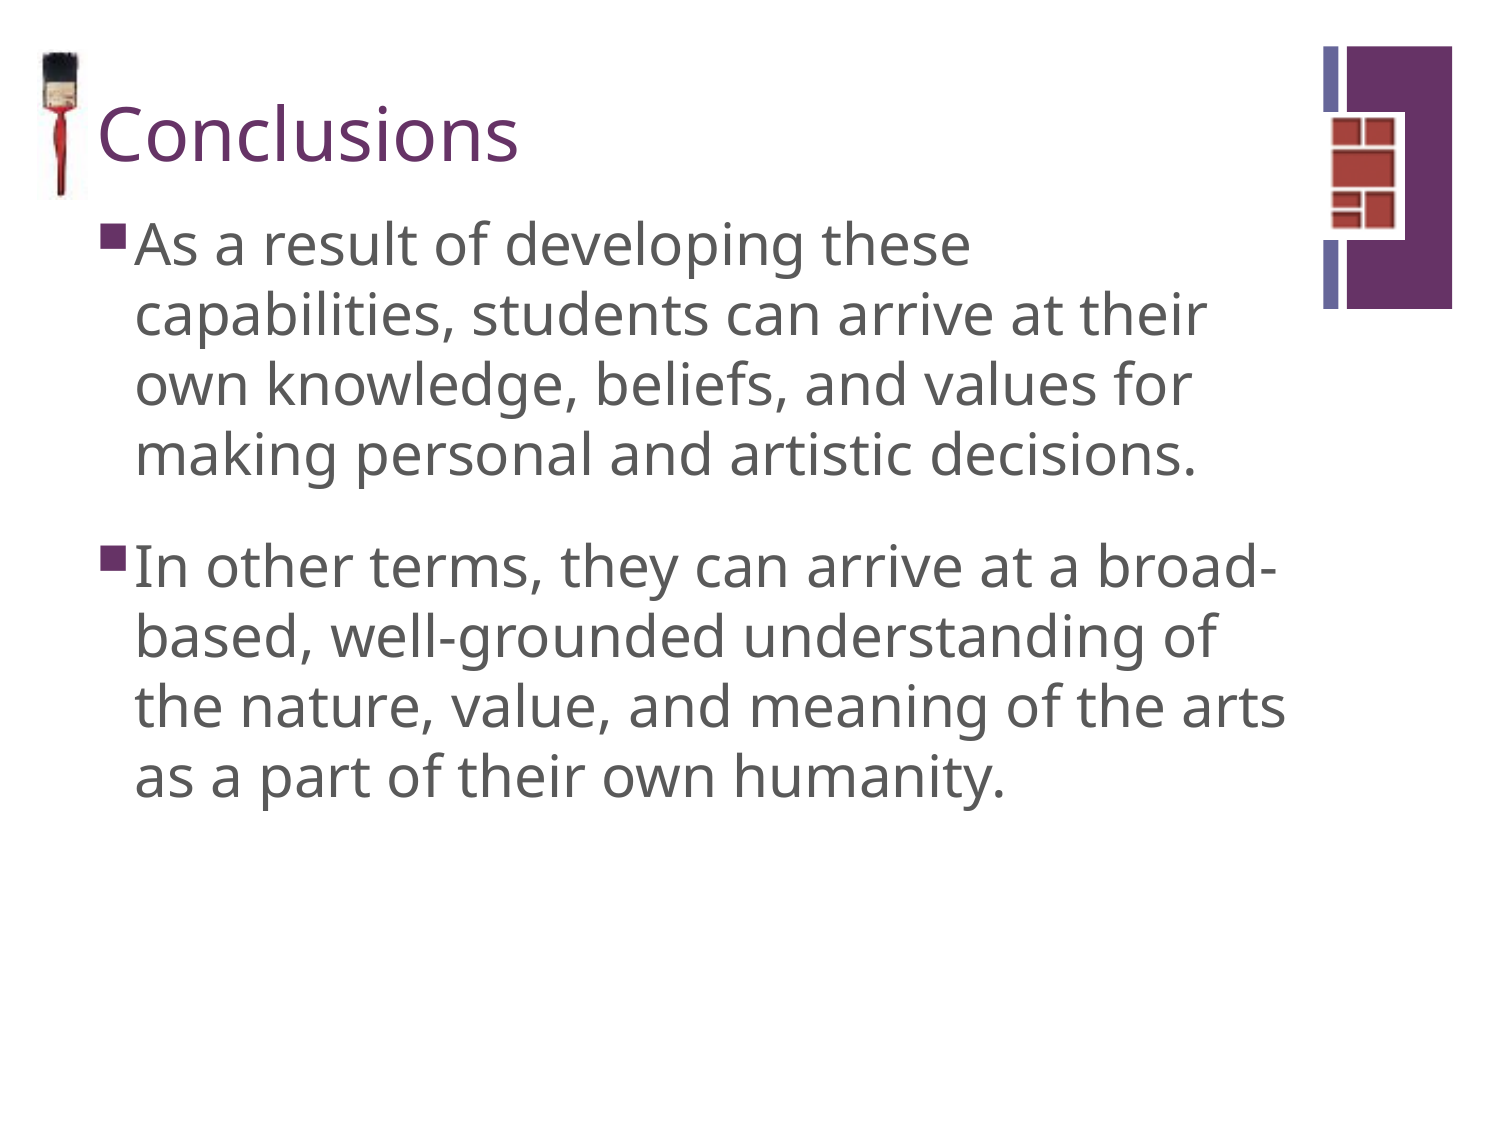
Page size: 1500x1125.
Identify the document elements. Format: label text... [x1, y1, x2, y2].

list As a result of developing these capabilities, students can arrive at their own knowledge, beliefs, and values for making personal and artistic decisions. In other terms, they can arrive at a broad-based, well-grounded understanding of the nature, value, and meaning of the arts as a part of their own humanity. [81, 200, 1322, 1005]
picture [36, 49, 88, 201]
picture [1320, 111, 1406, 241]
title Conclusions [95, 79, 1322, 200]
